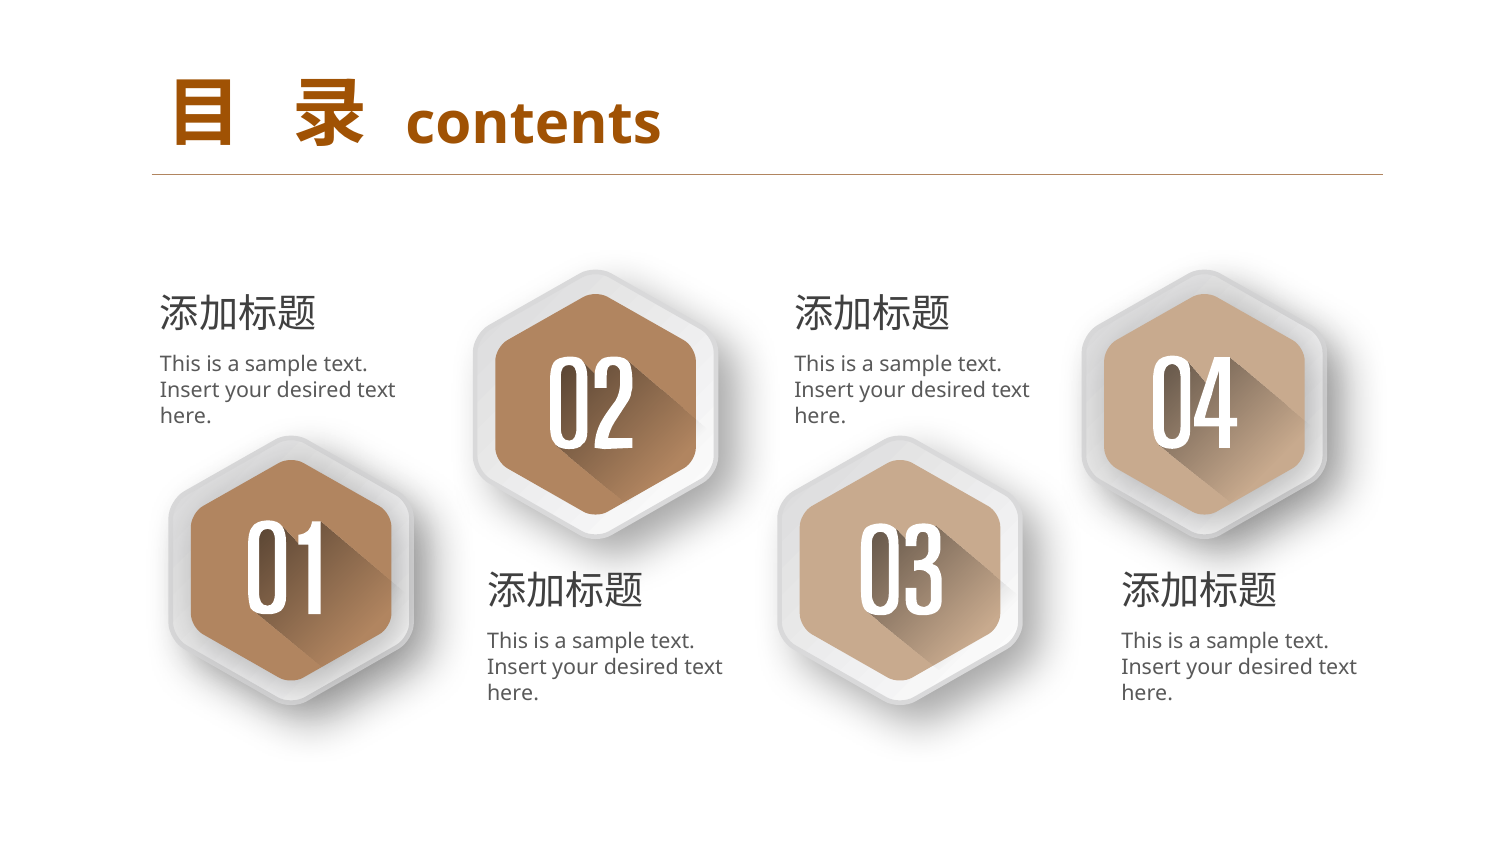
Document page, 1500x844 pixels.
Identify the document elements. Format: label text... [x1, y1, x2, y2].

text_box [1106, 557, 1403, 688]
text_box contents [390, 77, 677, 163]
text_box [779, 436, 1025, 704]
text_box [145, 280, 442, 410]
text_box 目 录 [151, 57, 383, 163]
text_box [779, 280, 1076, 410]
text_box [170, 436, 412, 704]
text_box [1083, 270, 1325, 538]
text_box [472, 557, 769, 688]
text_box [475, 270, 716, 538]
